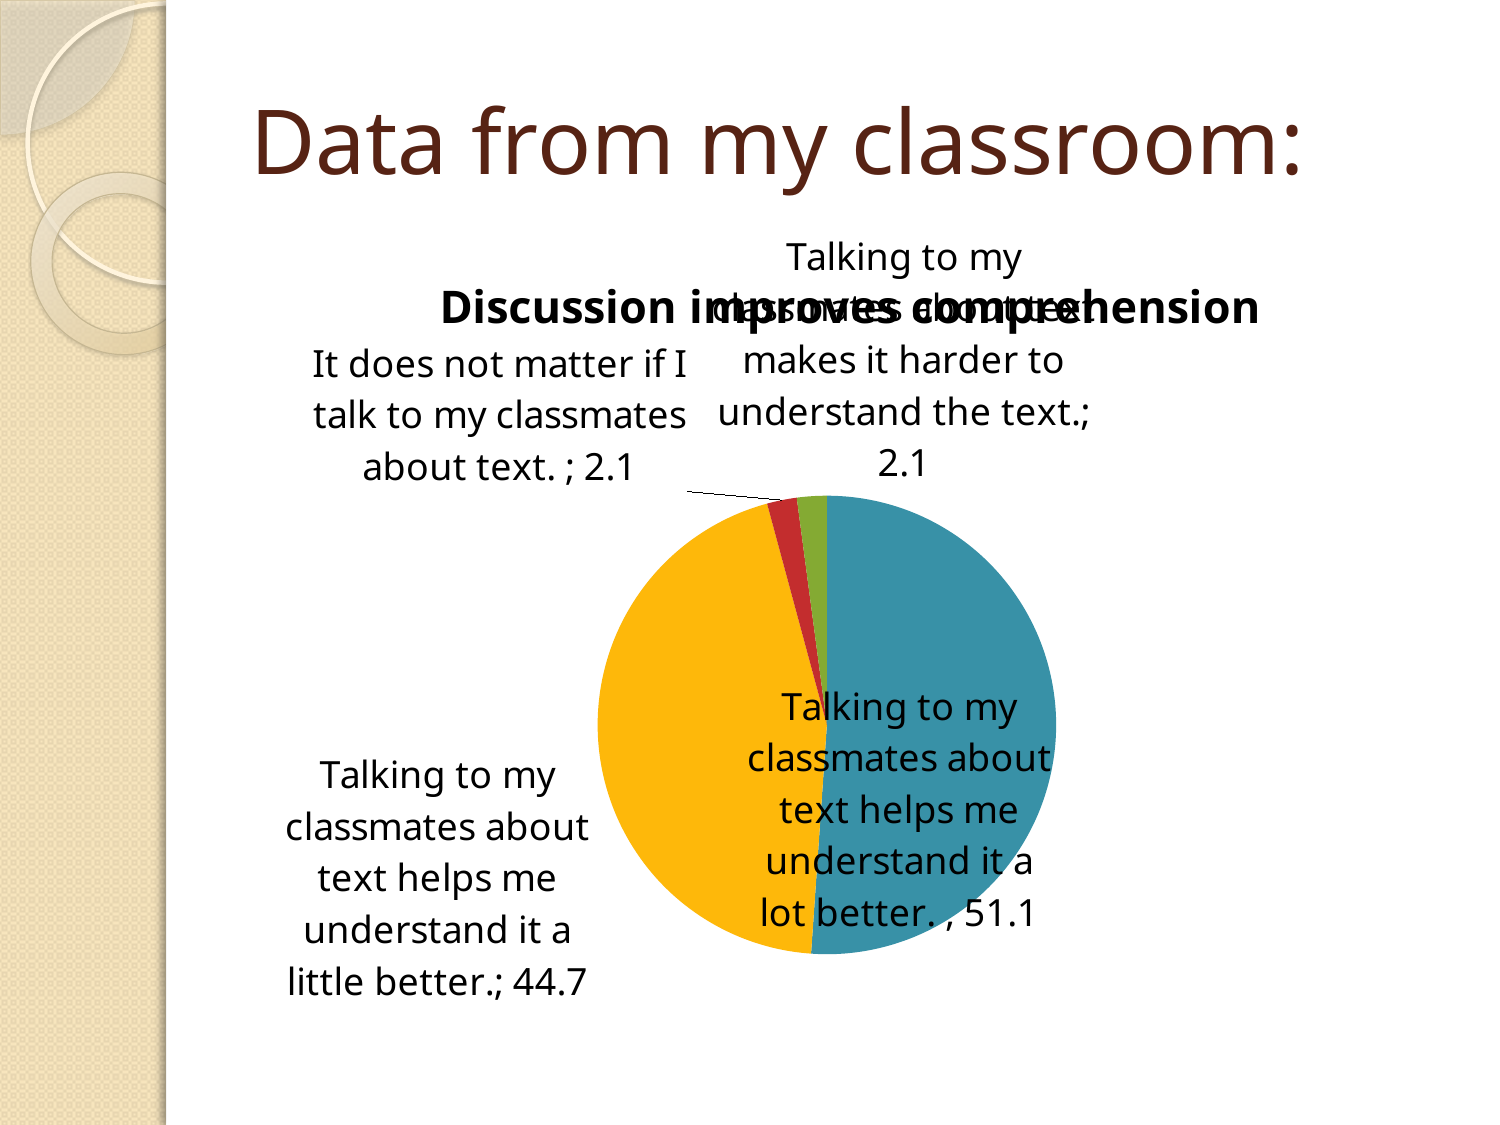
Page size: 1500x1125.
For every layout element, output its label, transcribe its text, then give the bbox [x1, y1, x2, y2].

title Data from my classroom: [235, 45, 1466, 233]
chart [224, 212, 1466, 1063]
